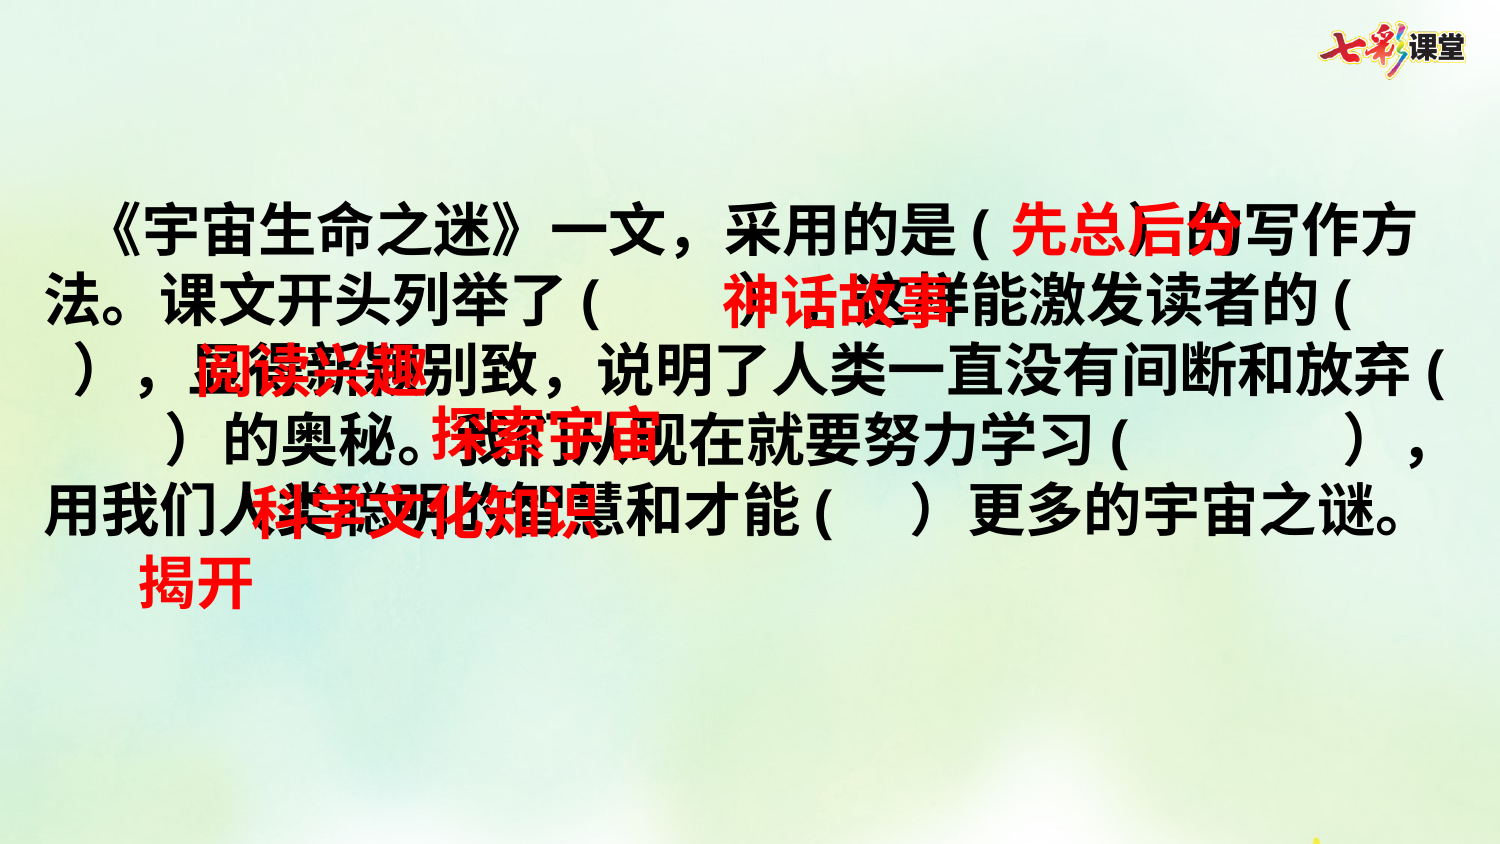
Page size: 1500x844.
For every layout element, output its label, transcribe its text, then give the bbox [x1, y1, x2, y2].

text_box 神话故事 [707, 257, 1038, 343]
picture [0, 0, 1500, 844]
text_box 先总后分 [995, 185, 1309, 271]
text_box 科学文化知识 [236, 468, 661, 554]
text_box 阅读兴趣 [180, 326, 444, 412]
text_box 《宇宙生命之迷》一文，采用的是( ）的写作方法。课文开头列举了( ），这样能激发读者的( ），显得新颖别致，说明了人类一直没有间断和放弃( ）的奥秘。我们从现在就要努力学习( ），用我们人类聪明的智慧和才能( ）更多的宇宙之谜。 [28, 185, 1472, 551]
text_box 揭开 [123, 539, 297, 624]
text_box 探索宇宙 [415, 389, 679, 475]
